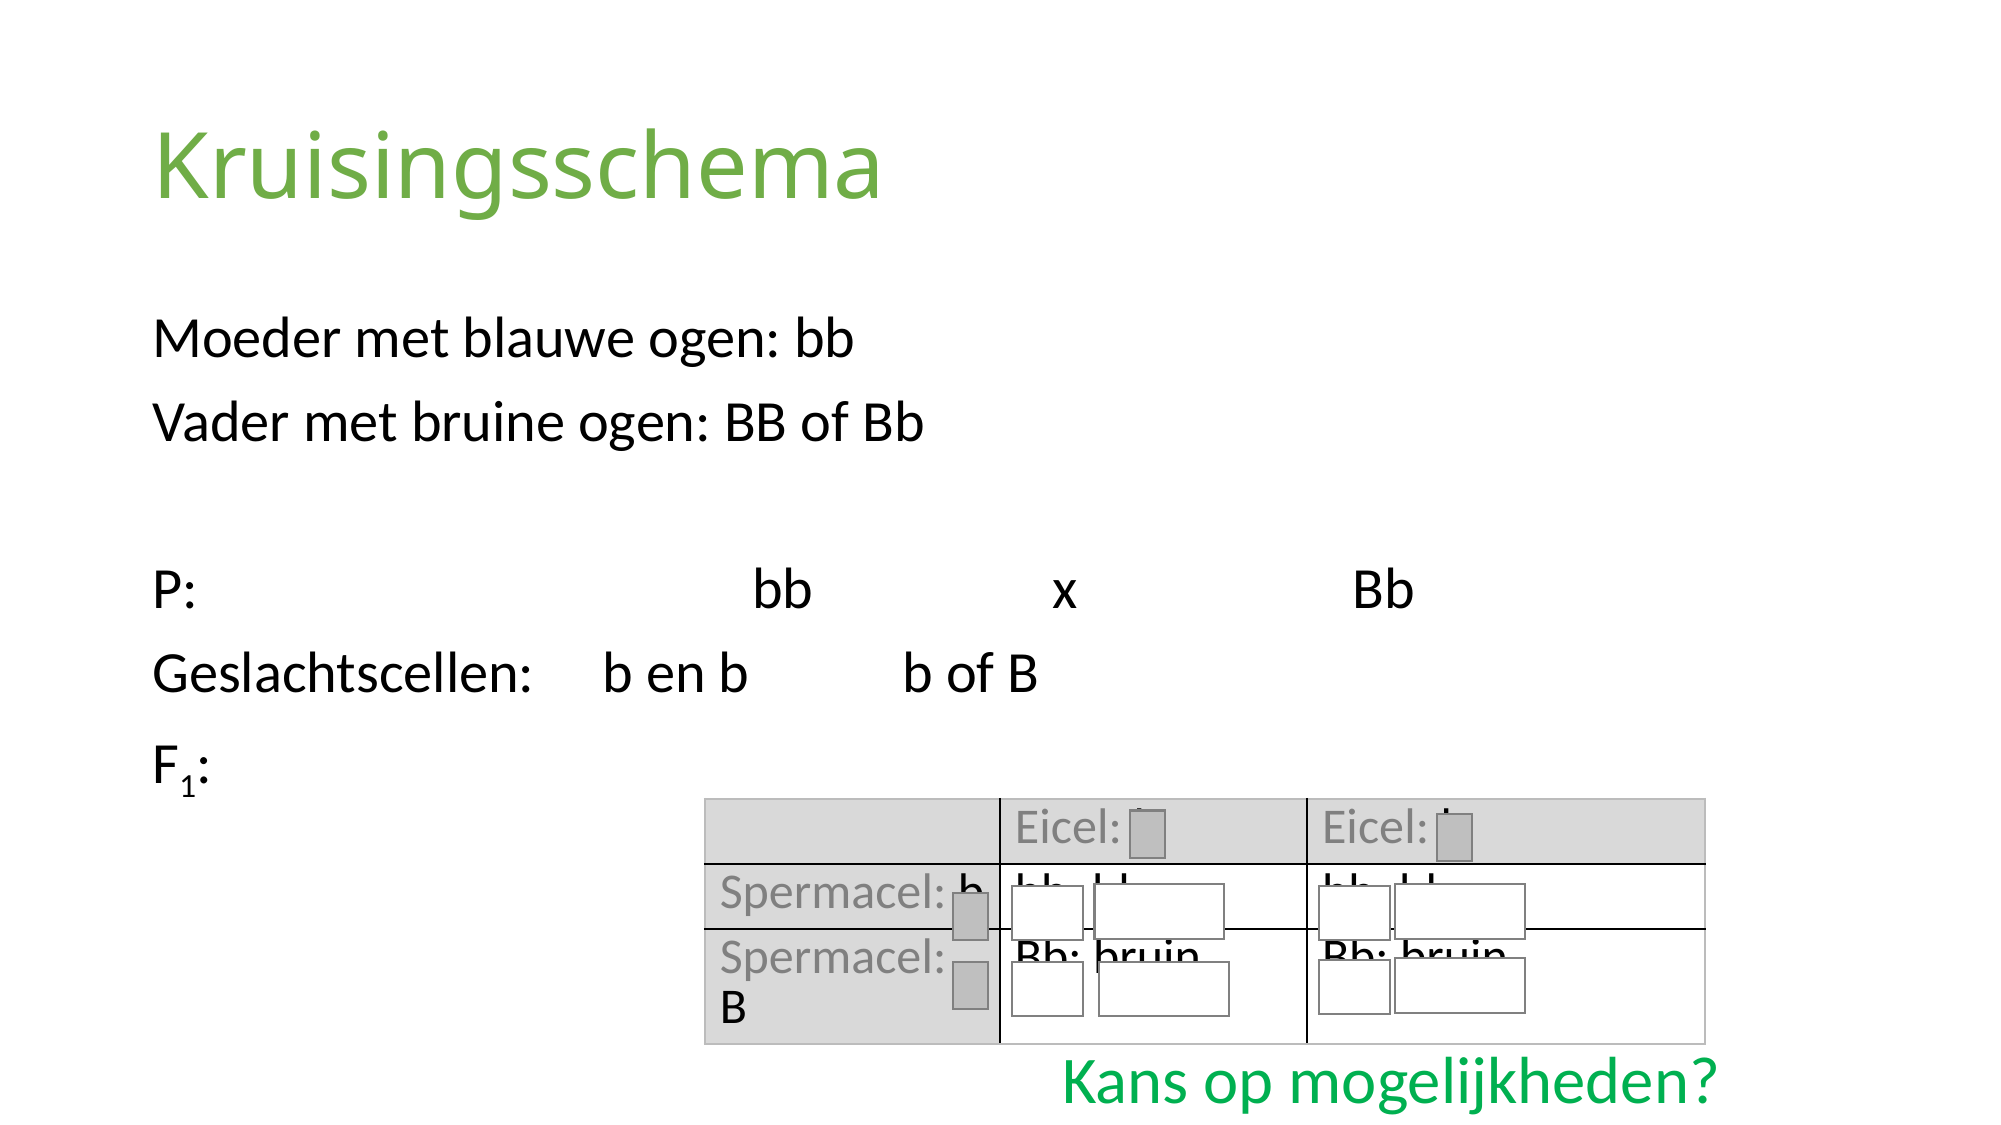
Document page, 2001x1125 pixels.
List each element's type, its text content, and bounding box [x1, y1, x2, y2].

table_cell Bb: bruin [1001, 930, 1306, 1043]
table_cell Spermacel: b [706, 865, 999, 928]
text_box [952, 892, 989, 941]
table_cell Spermacel: B [706, 930, 999, 1043]
text_box [1436, 813, 1473, 862]
text_box [1093, 883, 1225, 940]
text_box [1098, 961, 1230, 1017]
text_box Kans op mogelijkheden? [1047, 1029, 1739, 1124]
text_box [1011, 961, 1084, 1017]
list Moeder met blauwe ogen: bb Vader met bruine ogen: BB of Bb P: bb x Bb Geslachtscellen: b en b b of B F1: [137, 299, 1863, 1014]
text_box [1011, 885, 1084, 941]
text_box [1394, 883, 1526, 940]
text_box [1129, 809, 1166, 859]
table_cell bb: blauw [1001, 865, 1306, 928]
table_header Eicel: b [1001, 800, 1306, 863]
table_header Eicel: b [1308, 800, 1704, 863]
table_cell Bb: bruin [1308, 930, 1704, 1029]
text_box [1318, 959, 1391, 1015]
text_box [952, 961, 989, 1010]
text_box [1318, 885, 1391, 941]
title Kruisingsschema [137, 59, 1863, 278]
text_box [1394, 957, 1526, 1014]
table_header [706, 800, 999, 863]
table_cell bb: blauw [1308, 865, 1704, 928]
